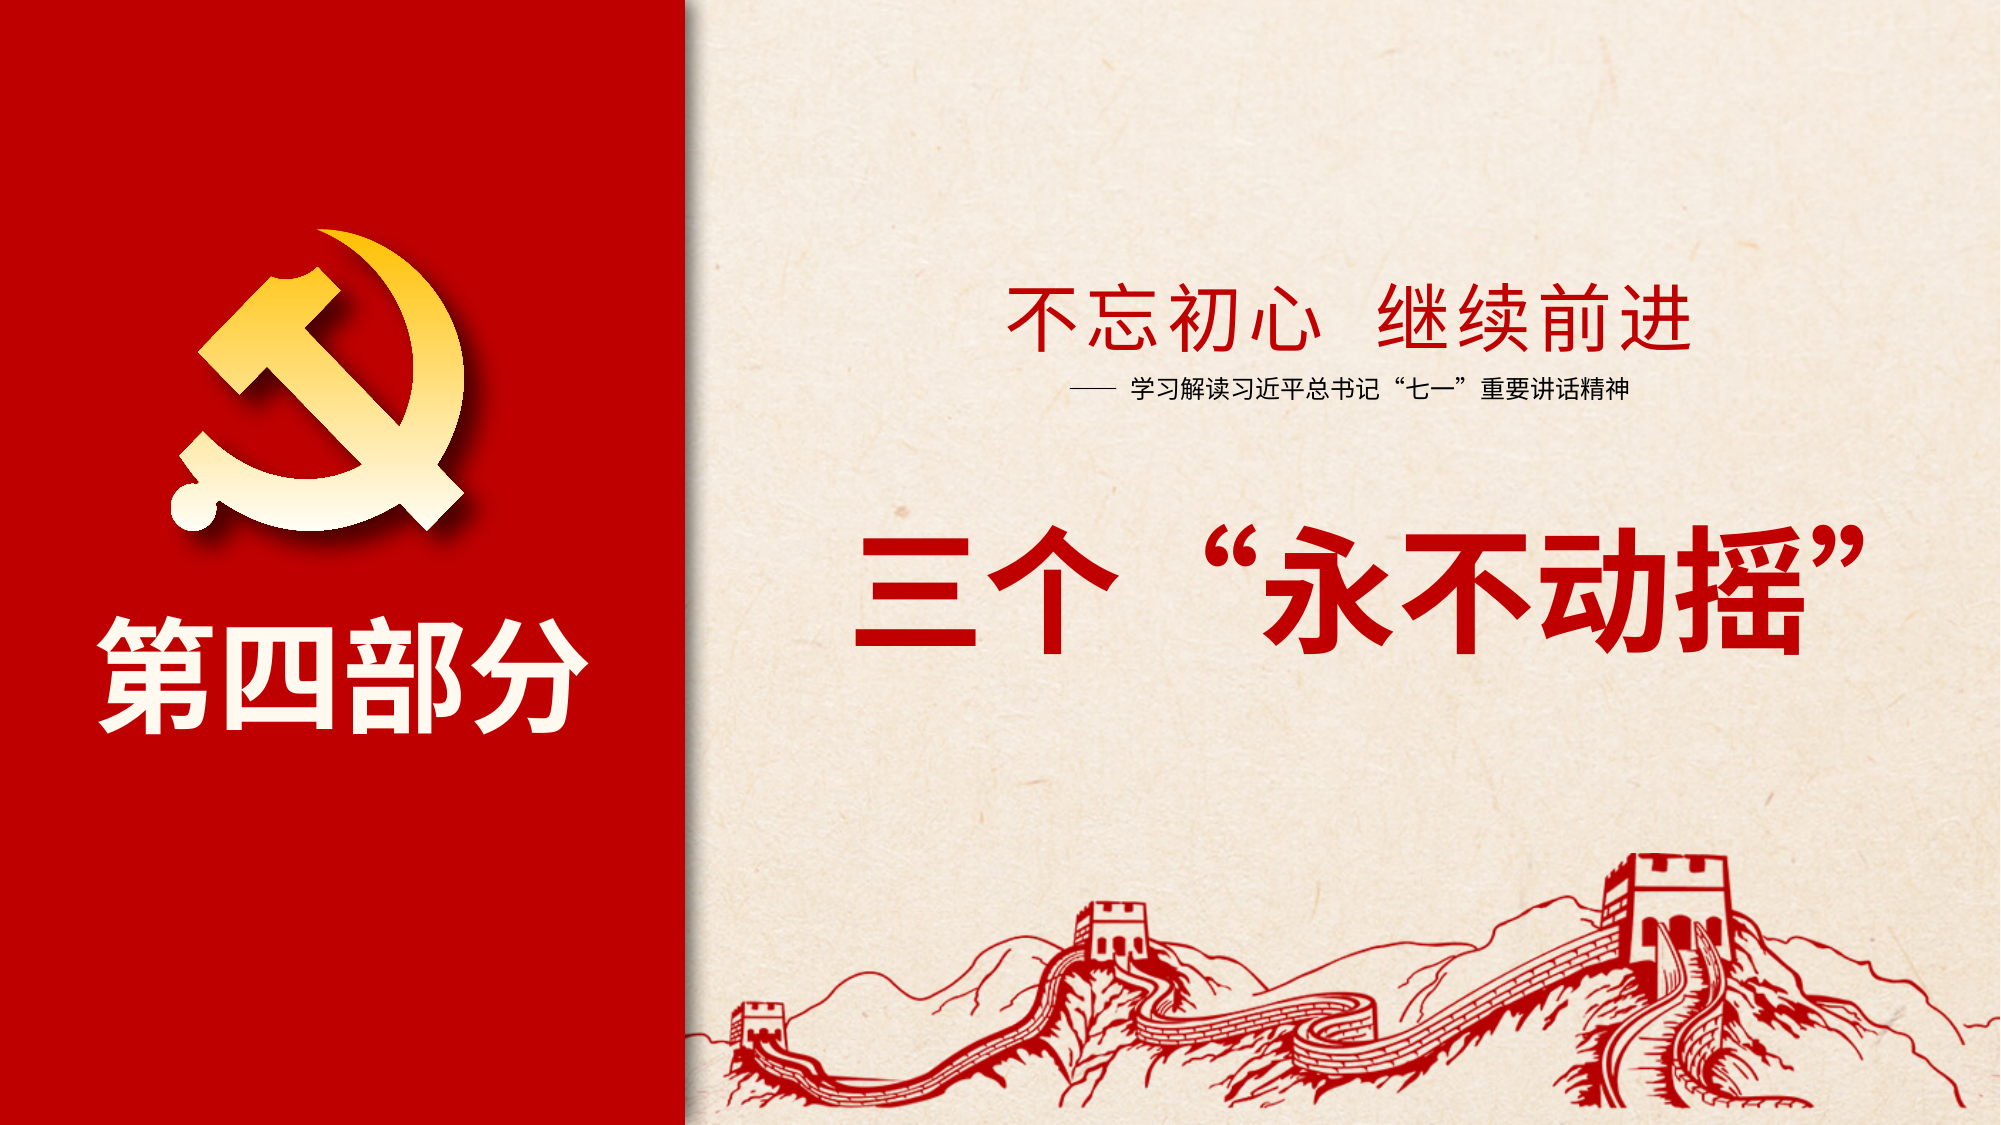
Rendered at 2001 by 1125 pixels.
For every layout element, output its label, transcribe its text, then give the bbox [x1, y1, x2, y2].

text_box —— 学习解读习近平总书记“七一”重要讲话精神 [1054, 366, 1646, 412]
text_box 第四部分 [77, 591, 608, 757]
picture [523, 0, 2001, 1125]
text_box [170, 229, 464, 531]
text_box 不忘初心 继续前进 [989, 263, 1710, 369]
text_box [0, 0, 686, 1125]
text_box 三个“永不动摇” [708, 497, 1991, 678]
